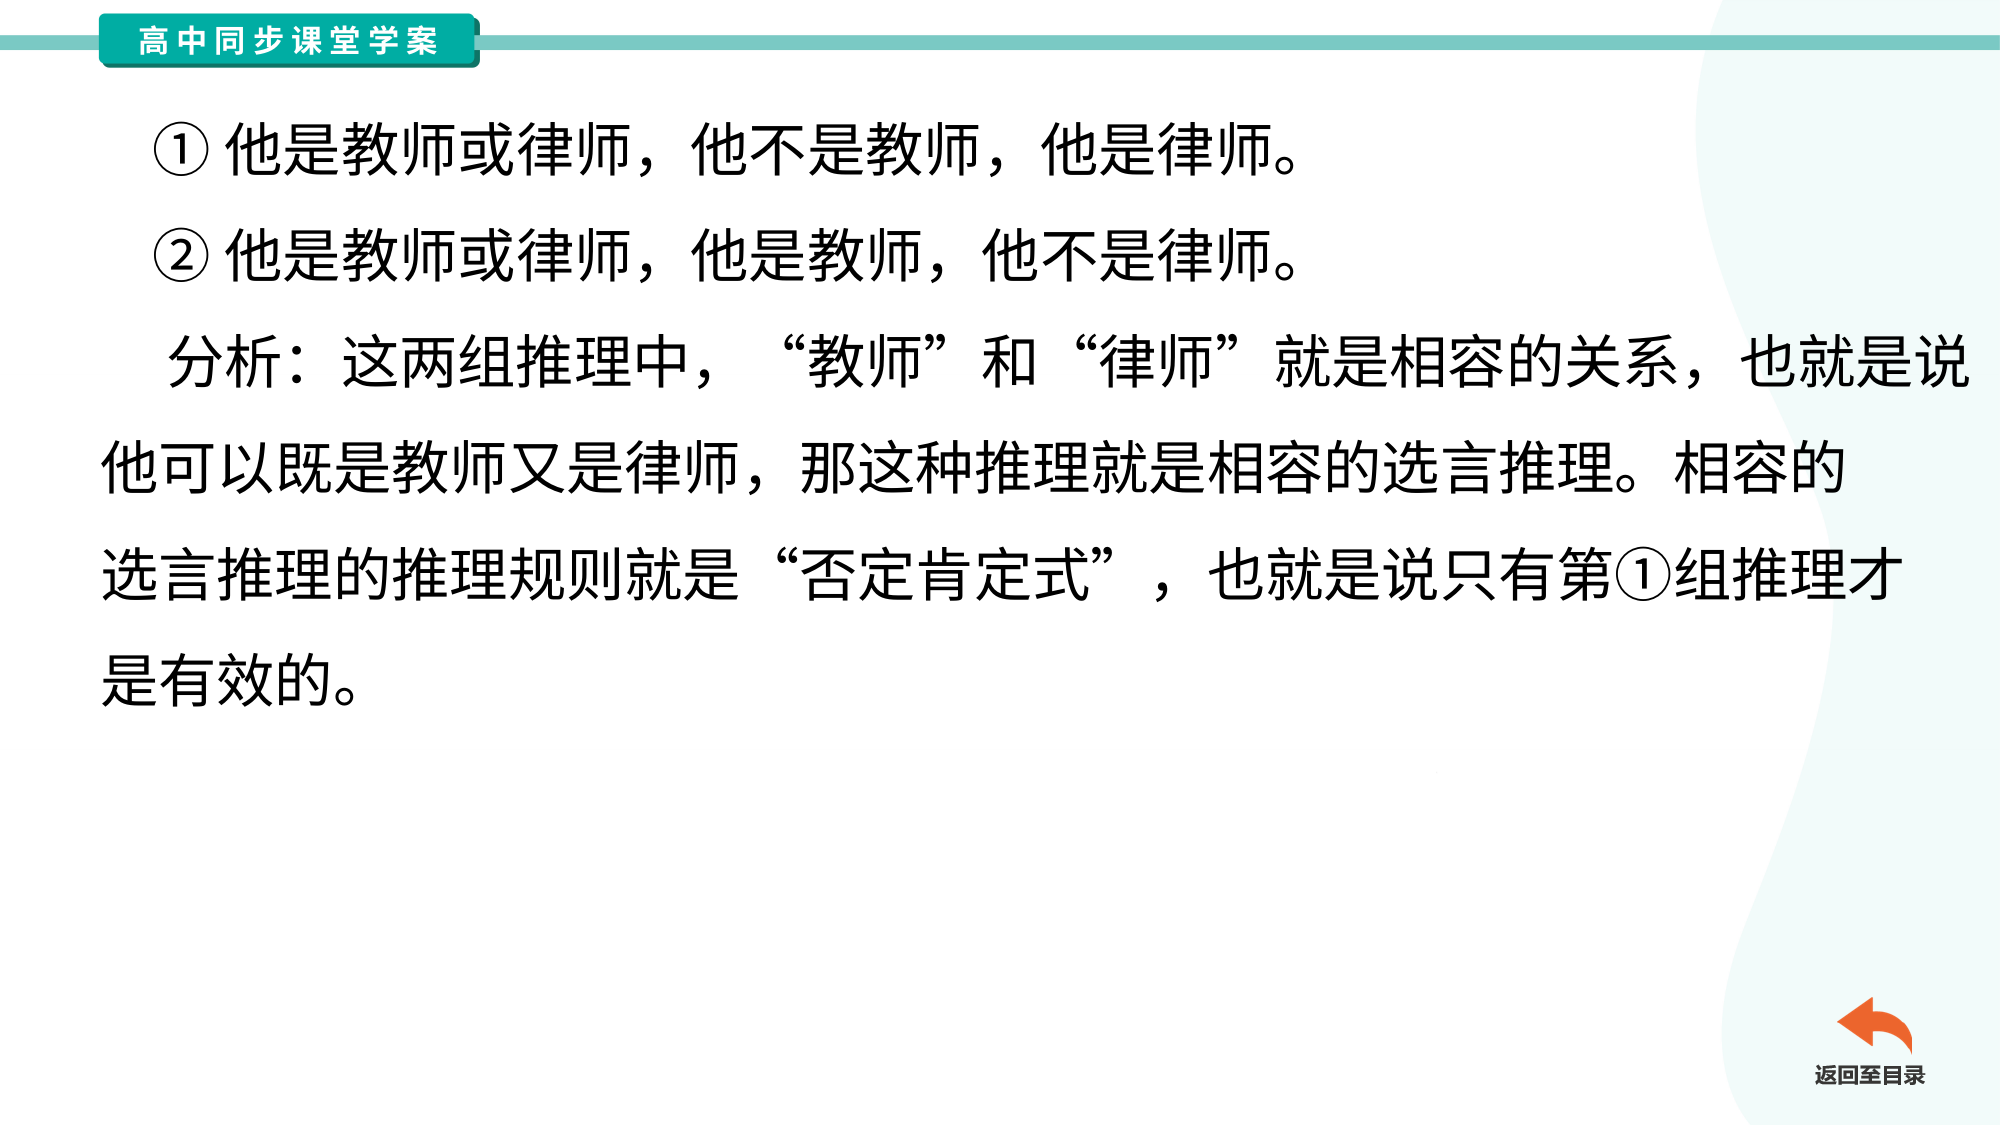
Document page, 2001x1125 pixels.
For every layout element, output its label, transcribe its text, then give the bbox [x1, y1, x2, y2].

text_box ①他是教师或律师，他不是教师，他是律师。 ②他是教师或律师，他是教师，他不是律师。 分析：这两组推理中，“教师”和“律师”就是相容的关系，也就是说 他可以既是教师又是律师，那这种推理就是相容的选言推理。相容的 选言推理的推理规则就是“否定肯定式”，也就是说只有第①组推理才 是有效的。 [100, 76, 1899, 715]
picture [0, 0, 2000, 1125]
